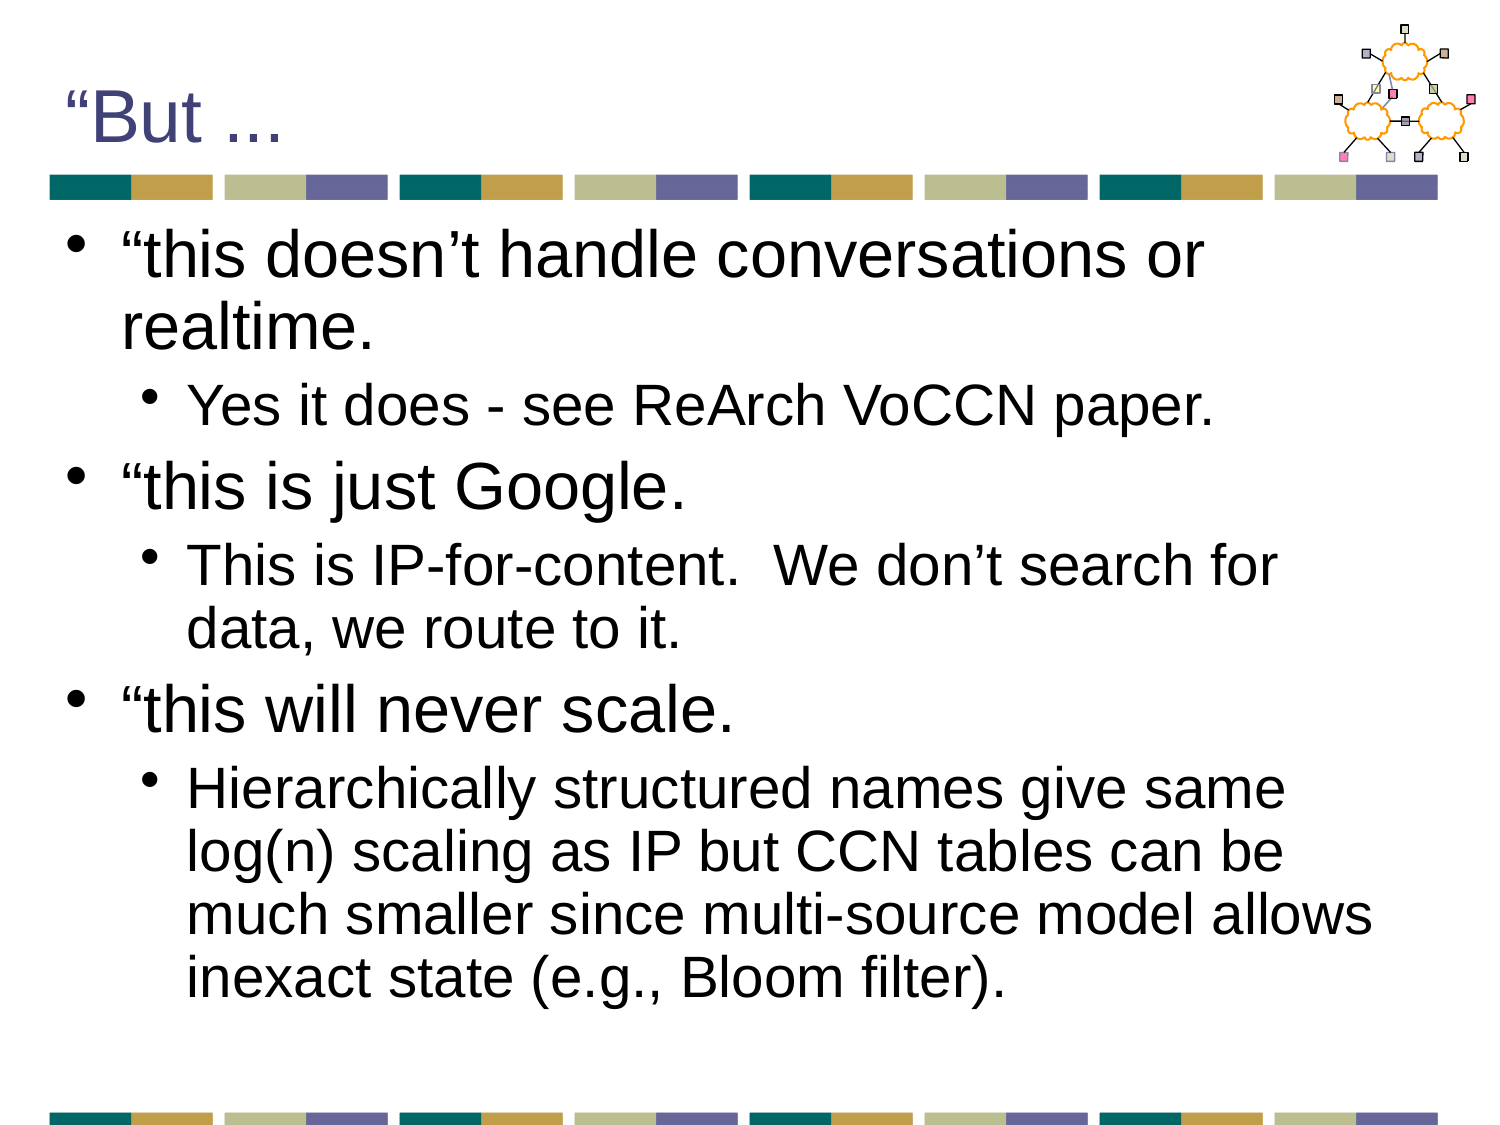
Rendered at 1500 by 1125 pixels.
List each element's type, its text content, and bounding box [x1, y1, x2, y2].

title “But ... [50, 62, 1438, 163]
list “this doesn’t handle conversations or realtime. Yes it does - see ReArch VoCCN paper. “this is just Google. This is IP-for-content. We don’t search for data, we route to it. “this will never scale. Hierarchically structured names give same log(n) scaling as IP but CCN tables can be much smaller since multi-source model allows inexact state (e.g., Bloom filter). [50, 212, 1438, 1050]
